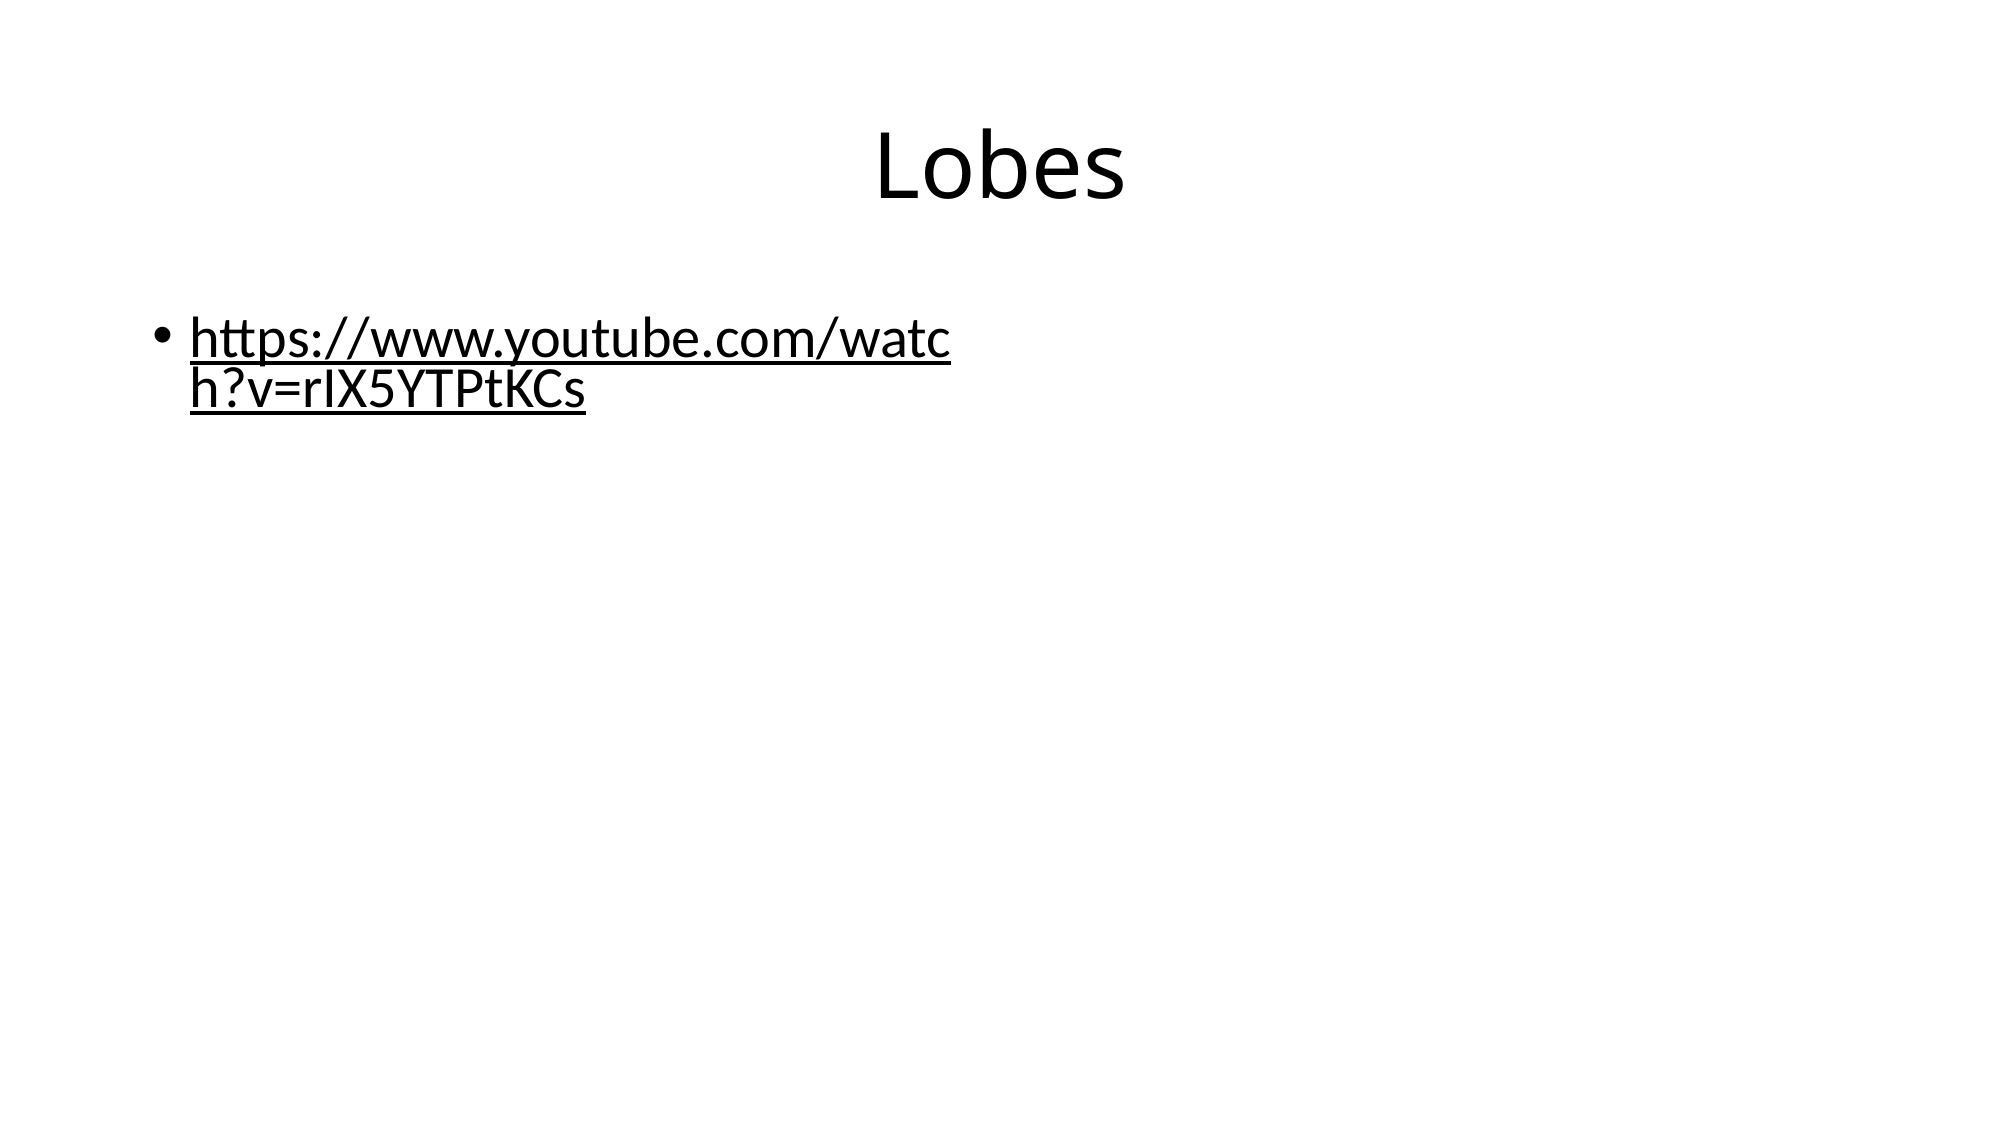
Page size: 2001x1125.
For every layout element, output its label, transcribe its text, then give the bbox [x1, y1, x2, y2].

title Lobes [137, 59, 1863, 278]
list https://www.youtube.com/watch?v=rIX5YTPtKCs [137, 299, 988, 1014]
